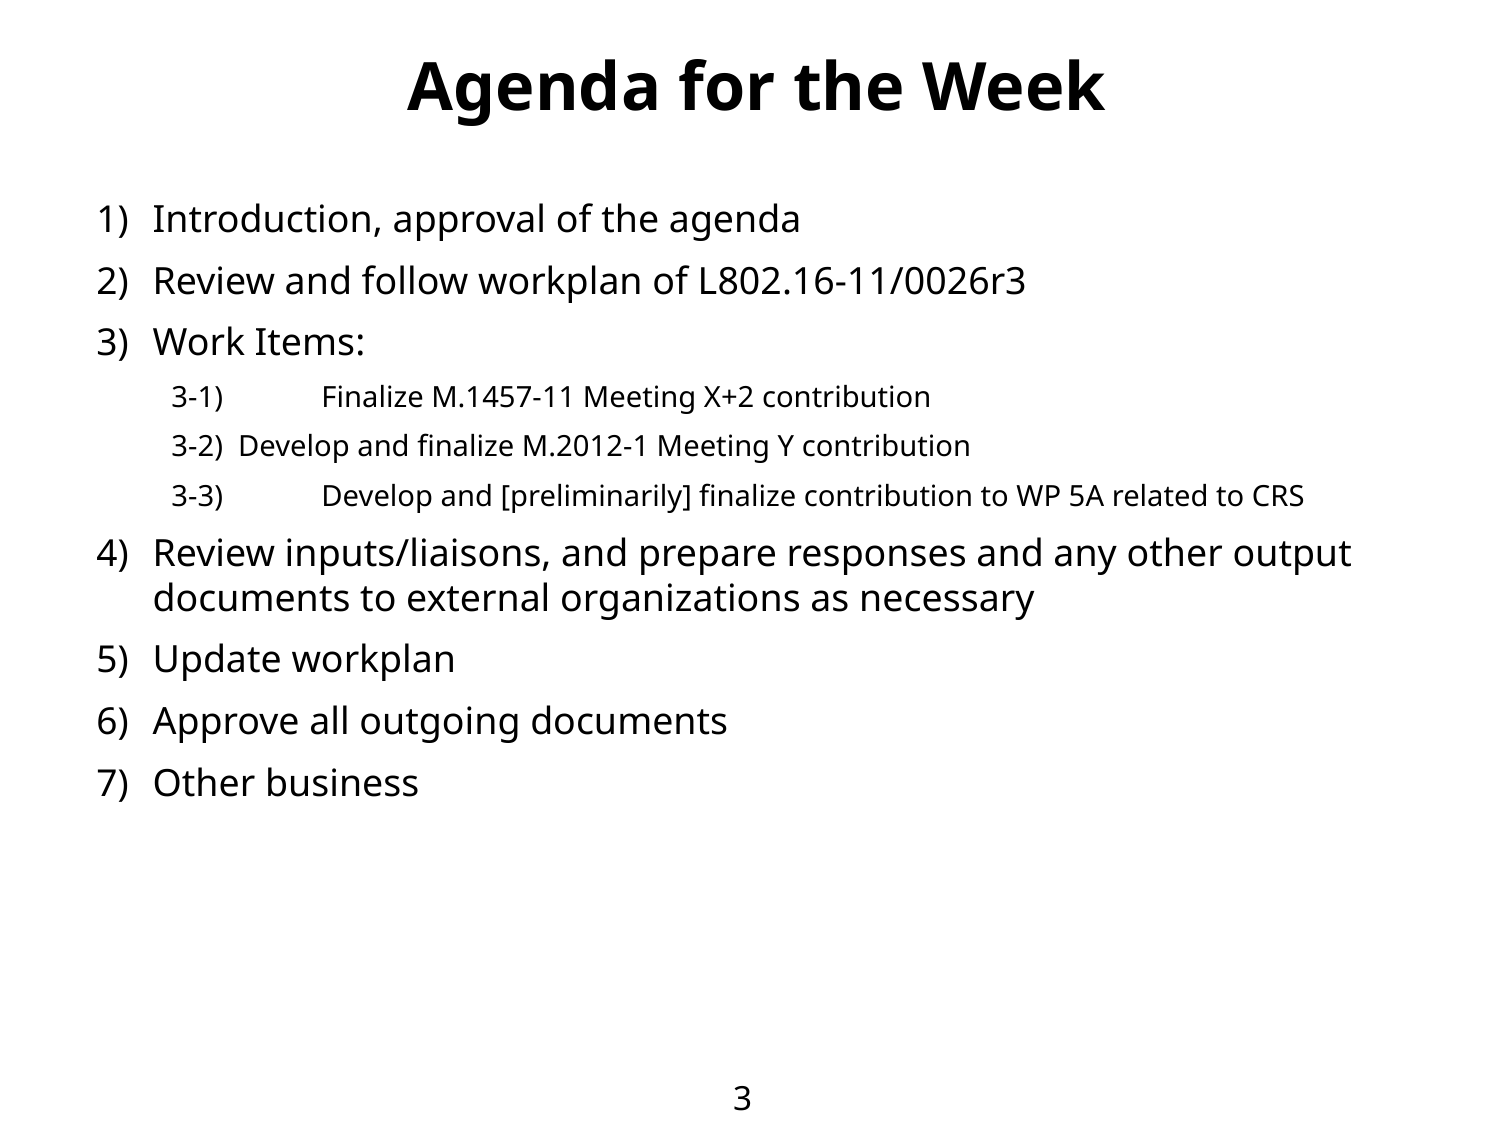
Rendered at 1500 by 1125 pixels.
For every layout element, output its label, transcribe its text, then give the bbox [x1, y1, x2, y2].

list Introduction, approval of the agenda Review and follow workplan of L802.16-11/0026r3 Work Items: 3-1) Finalize M.1457-11 Meeting X+2 contribution 3-2) Develop and finalize M.2012-1 Meeting Y contribution 3-3) Develop and [preliminarily] finalize contribution to WP 5A related to CRS Review inputs/liaisons, and prepare responses and any other output documents to external organizations as necessary Update workplan Approve all outgoing documents Other business [75, 187, 1425, 1005]
text_box Agenda for the Week [74, 36, 1425, 152]
